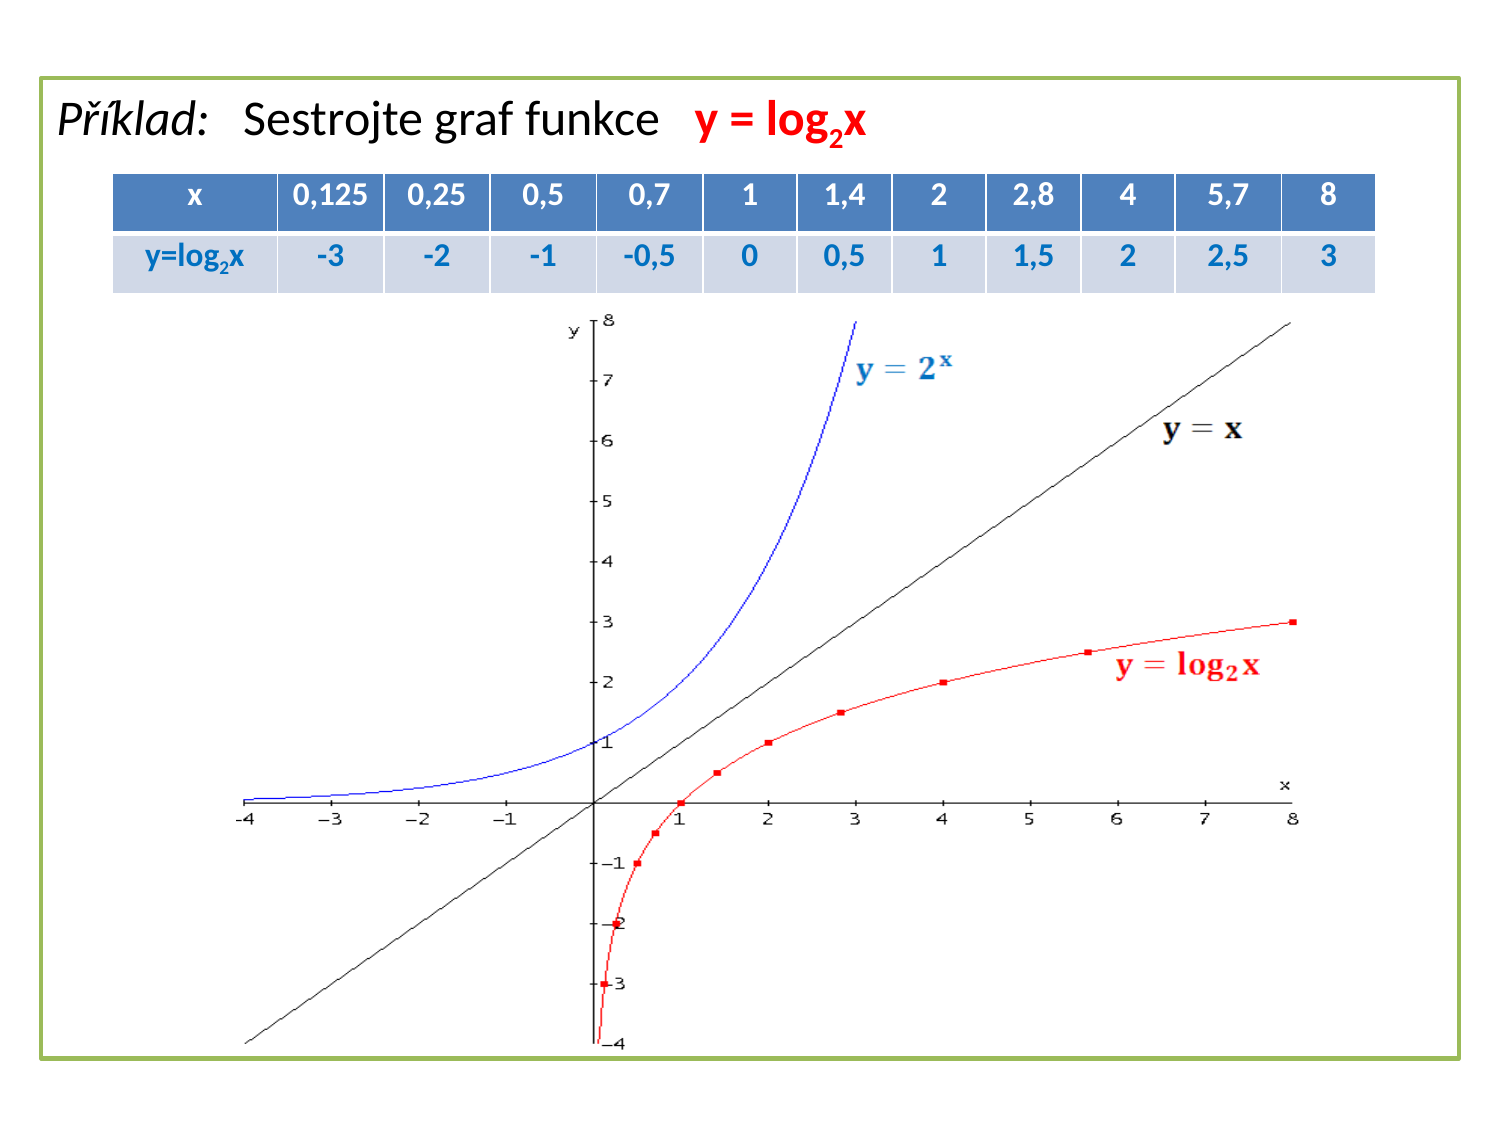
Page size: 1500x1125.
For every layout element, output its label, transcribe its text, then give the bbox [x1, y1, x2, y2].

table_header 0,5 [491, 174, 596, 231]
table_cell 2,5 [1176, 236, 1281, 293]
table_cell -1 [491, 236, 596, 293]
table_header 0,25 [385, 174, 489, 231]
table_cell 1,5 [987, 236, 1080, 293]
table_cell 0,5 [798, 236, 891, 293]
table_header 0,7 [597, 174, 702, 231]
table_header 1 [704, 174, 796, 231]
table_cell -2 [385, 236, 489, 293]
picture [235, 312, 1300, 1052]
table_header 4 [1082, 174, 1174, 231]
table_cell 3 [1282, 236, 1375, 293]
title [75, 45, 1425, 233]
table_header 0,125 [278, 174, 383, 231]
table_cell 0 [704, 236, 796, 293]
table_header 2 [893, 174, 985, 231]
table_cell -3 [278, 236, 383, 293]
table_cell 1 [893, 236, 985, 293]
list Příklad: Sestrojte graf funkce y = log2x [39, 76, 1461, 1061]
table_header 5,7 [1176, 174, 1281, 231]
table_header 2,8 [987, 174, 1080, 231]
table_cell 2 [1082, 236, 1174, 293]
table_header 1,4 [798, 174, 891, 231]
table_cell y=log2x [113, 236, 277, 293]
table_header 8 [1282, 174, 1375, 231]
table_header x [113, 174, 277, 231]
table_cell -0,5 [597, 236, 702, 293]
